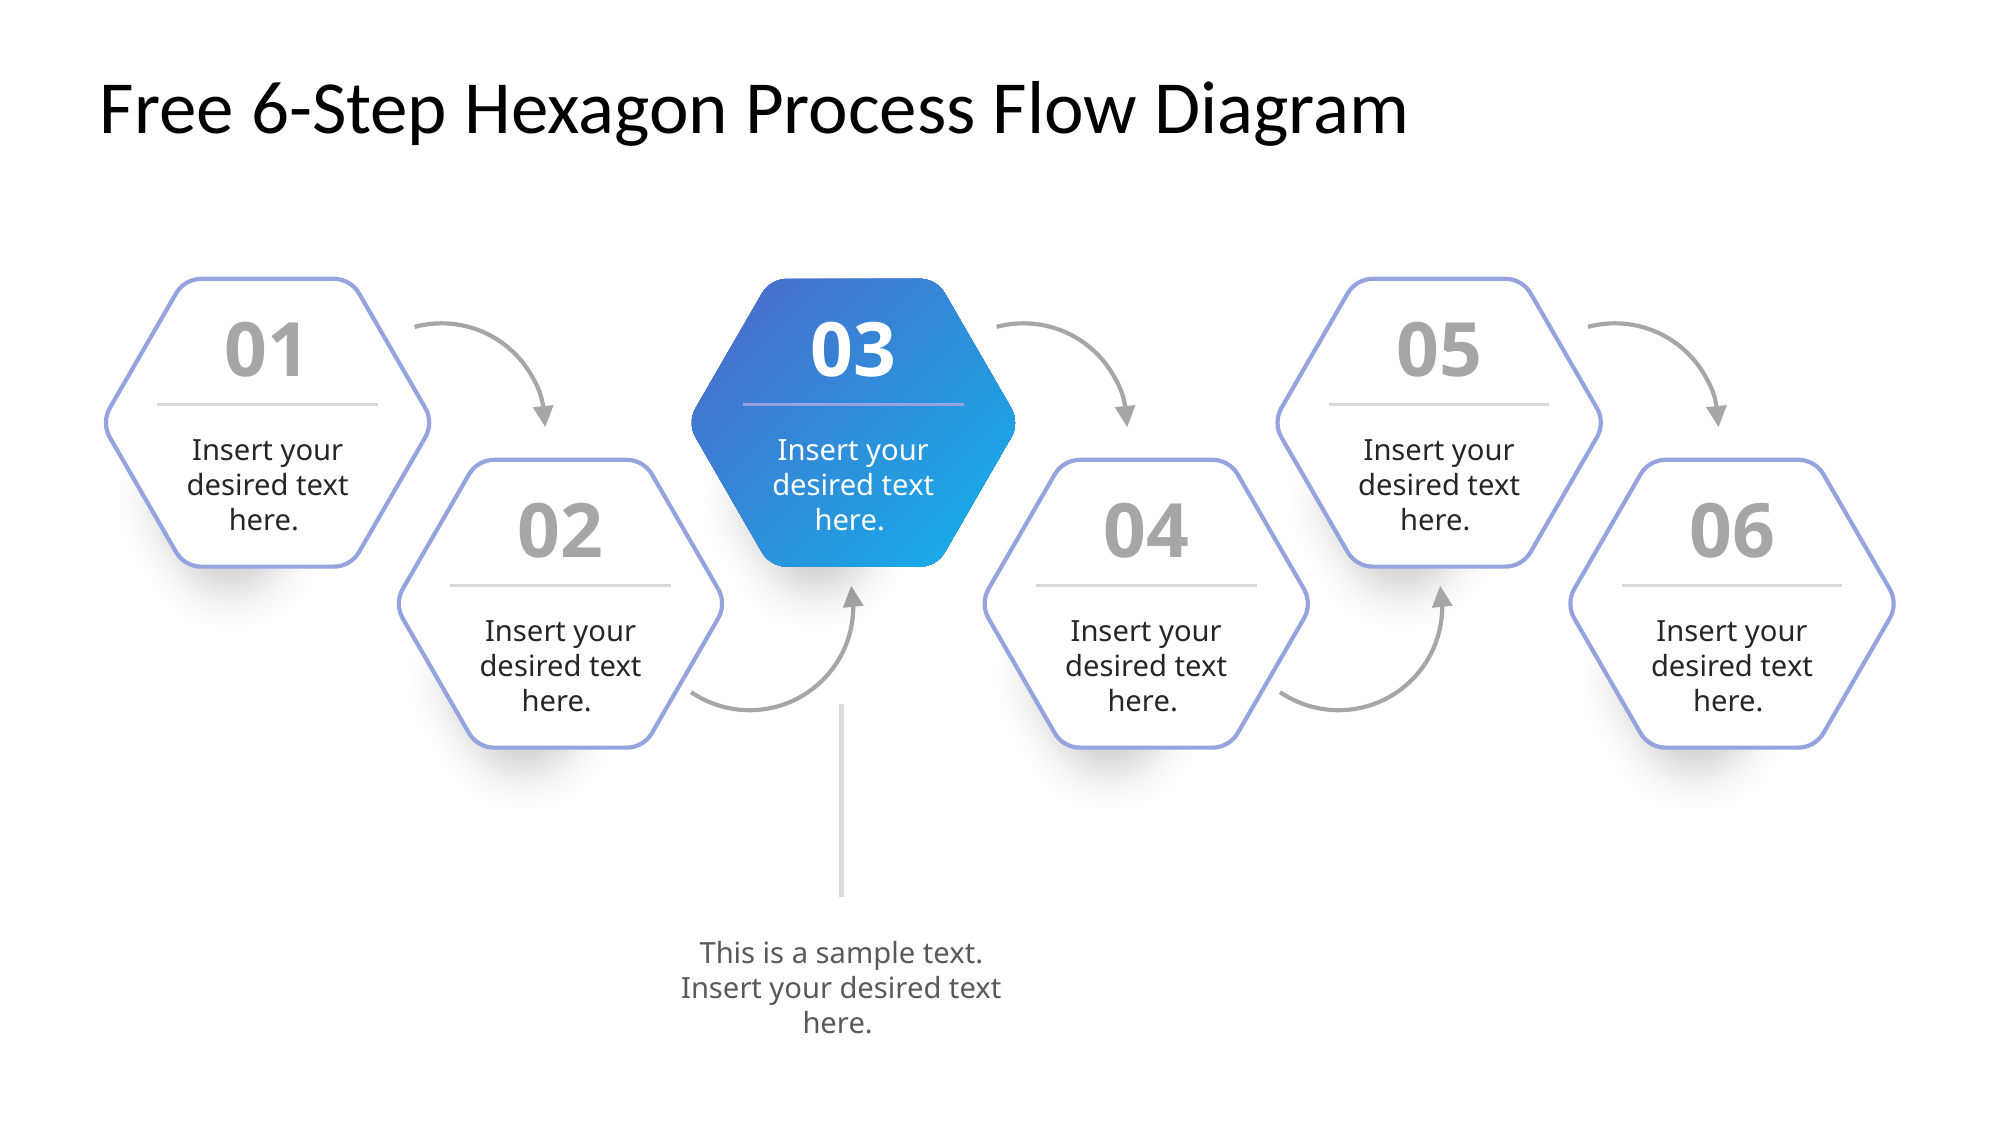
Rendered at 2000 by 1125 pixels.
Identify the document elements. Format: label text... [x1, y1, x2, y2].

text_box [1020, 322, 1136, 427]
text_box [434, 322, 554, 427]
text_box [105, 278, 430, 567]
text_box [1277, 278, 1602, 567]
title Free 6-Step Hexagon Process Flow Diagram [99, 45, 1900, 162]
text_box [727, 604, 854, 711]
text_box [398, 459, 723, 748]
text_box [1606, 322, 1727, 427]
text_box [1312, 585, 1453, 711]
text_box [984, 459, 1309, 748]
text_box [691, 278, 1016, 567]
text_box This is a sample text. Insert your desired text here. [659, 934, 1024, 1012]
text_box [1570, 459, 1894, 748]
